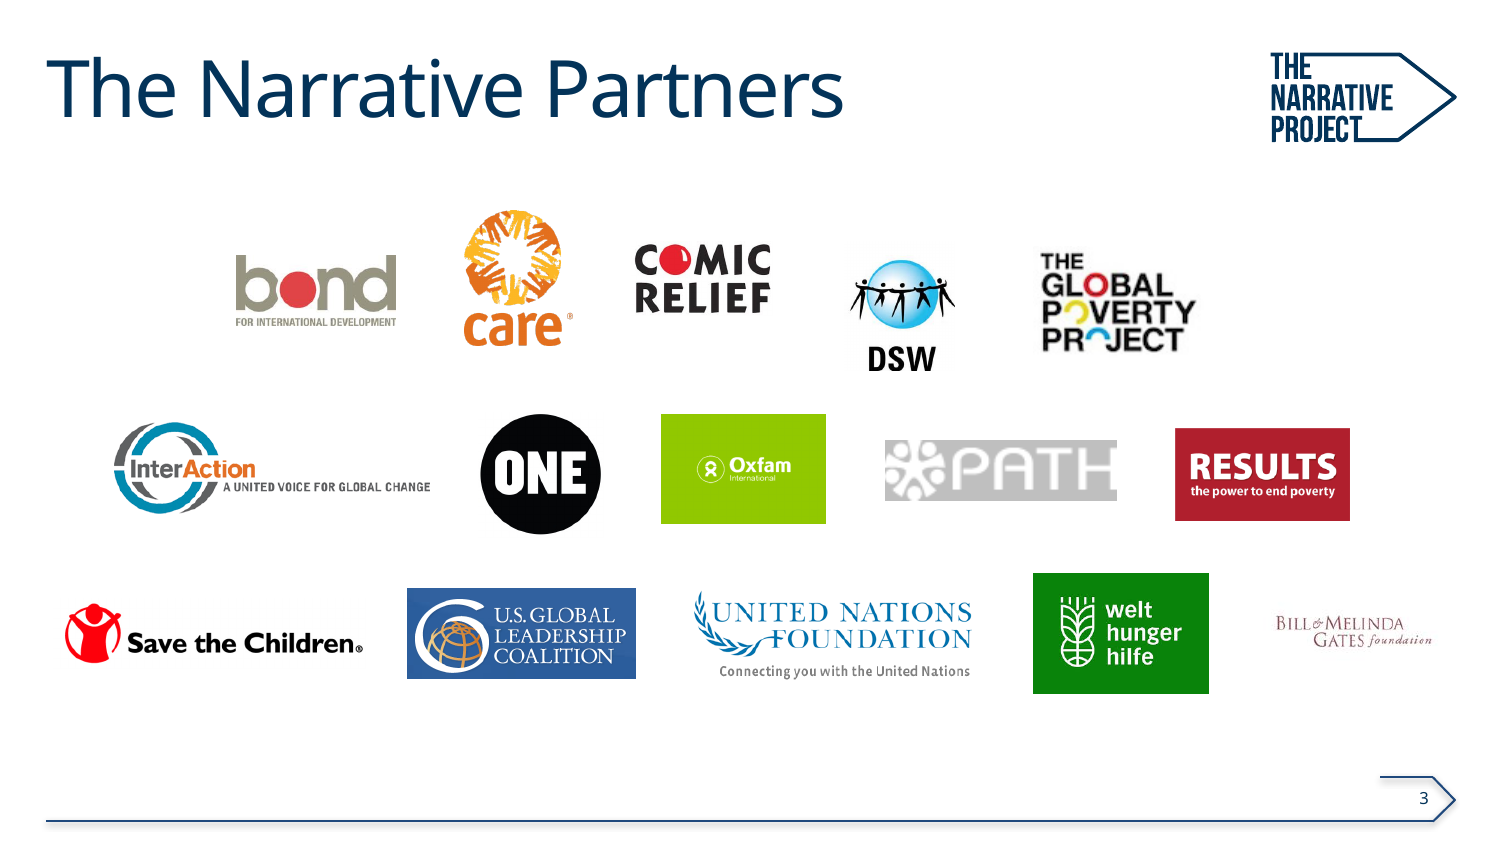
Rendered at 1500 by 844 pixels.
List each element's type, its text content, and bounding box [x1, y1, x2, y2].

picture [1033, 246, 1237, 359]
picture [660, 413, 826, 525]
picture [844, 241, 956, 371]
title The Narrative Partners [46, 49, 1247, 146]
picture [631, 241, 773, 316]
picture [407, 588, 636, 679]
picture [477, 411, 604, 538]
picture [114, 420, 430, 516]
picture [1174, 428, 1350, 521]
picture [236, 255, 396, 327]
picture [1033, 573, 1209, 694]
picture [1234, 558, 1472, 712]
slide_number 3 [1093, 775, 1444, 820]
picture [52, 598, 366, 669]
picture [690, 588, 975, 682]
picture [464, 210, 573, 347]
picture [885, 439, 1118, 501]
